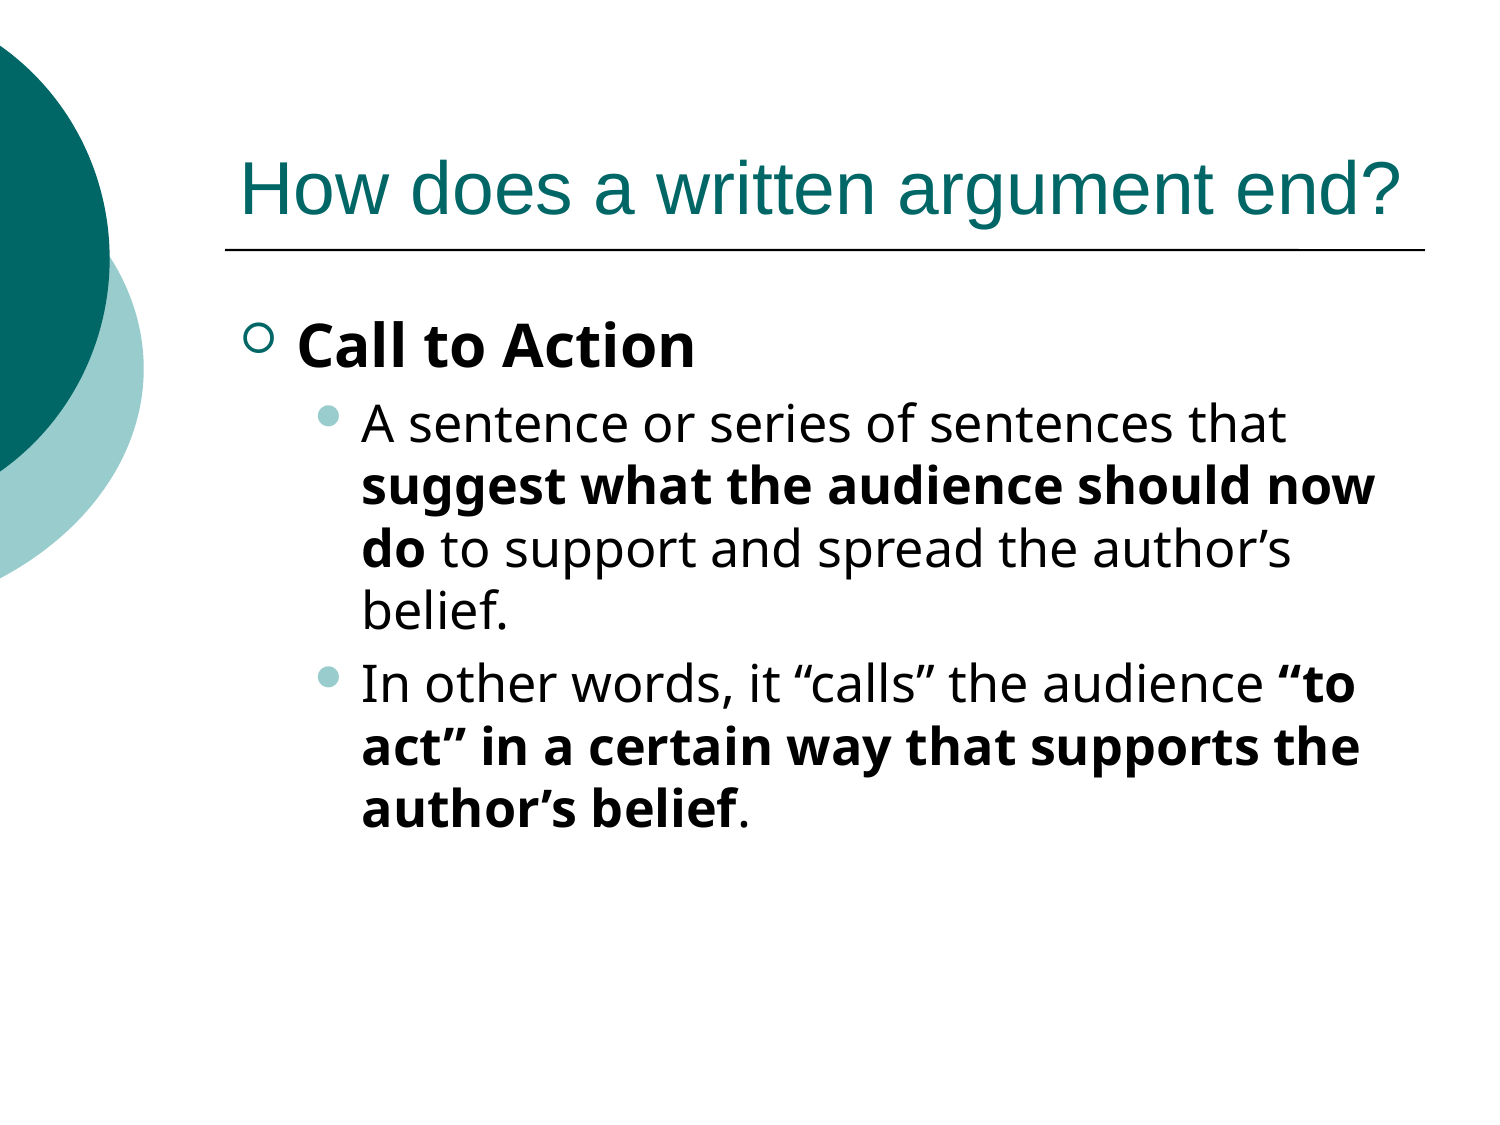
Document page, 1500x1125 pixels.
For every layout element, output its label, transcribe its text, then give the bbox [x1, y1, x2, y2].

title How does a written argument end? [224, 49, 1425, 238]
list Call to Action A sentence or series of sentences that suggest what the audience should now do to support and spread the author’s belief. In other words, it “calls” the audience “to act” in a certain way that supports the author’s belief. [224, 299, 1425, 975]
